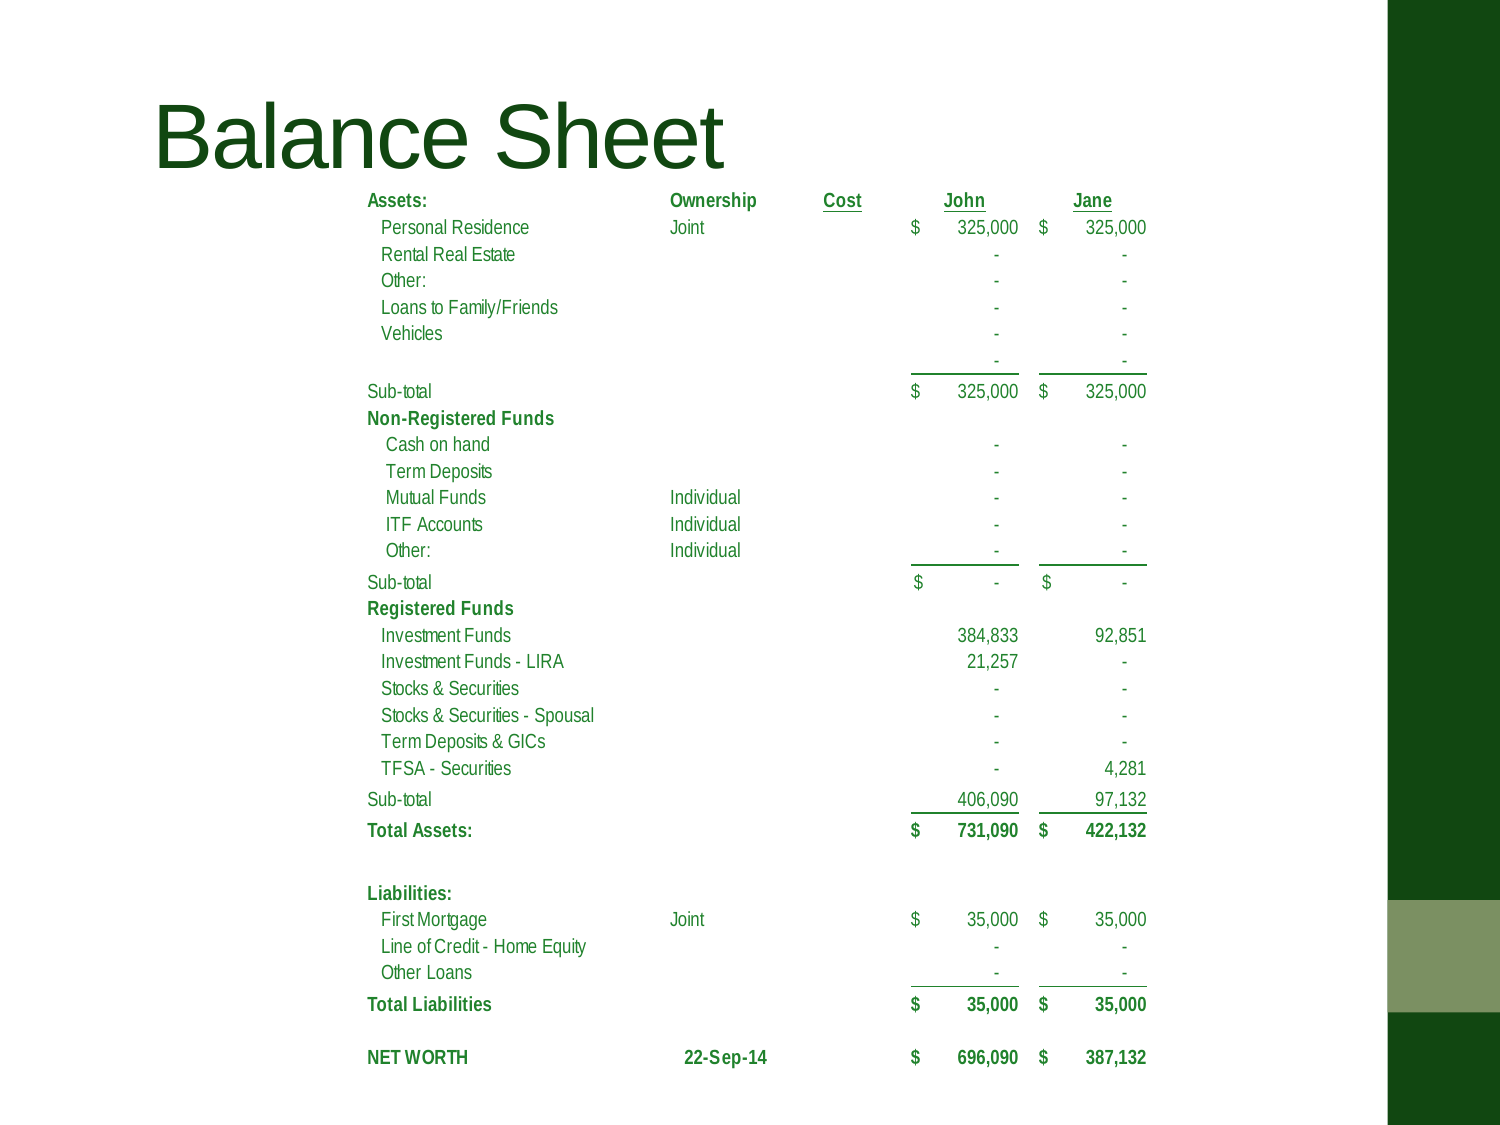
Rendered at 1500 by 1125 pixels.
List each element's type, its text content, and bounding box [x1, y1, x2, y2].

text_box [361, 186, 1159, 1073]
title Balance Sheet [137, 75, 1413, 189]
